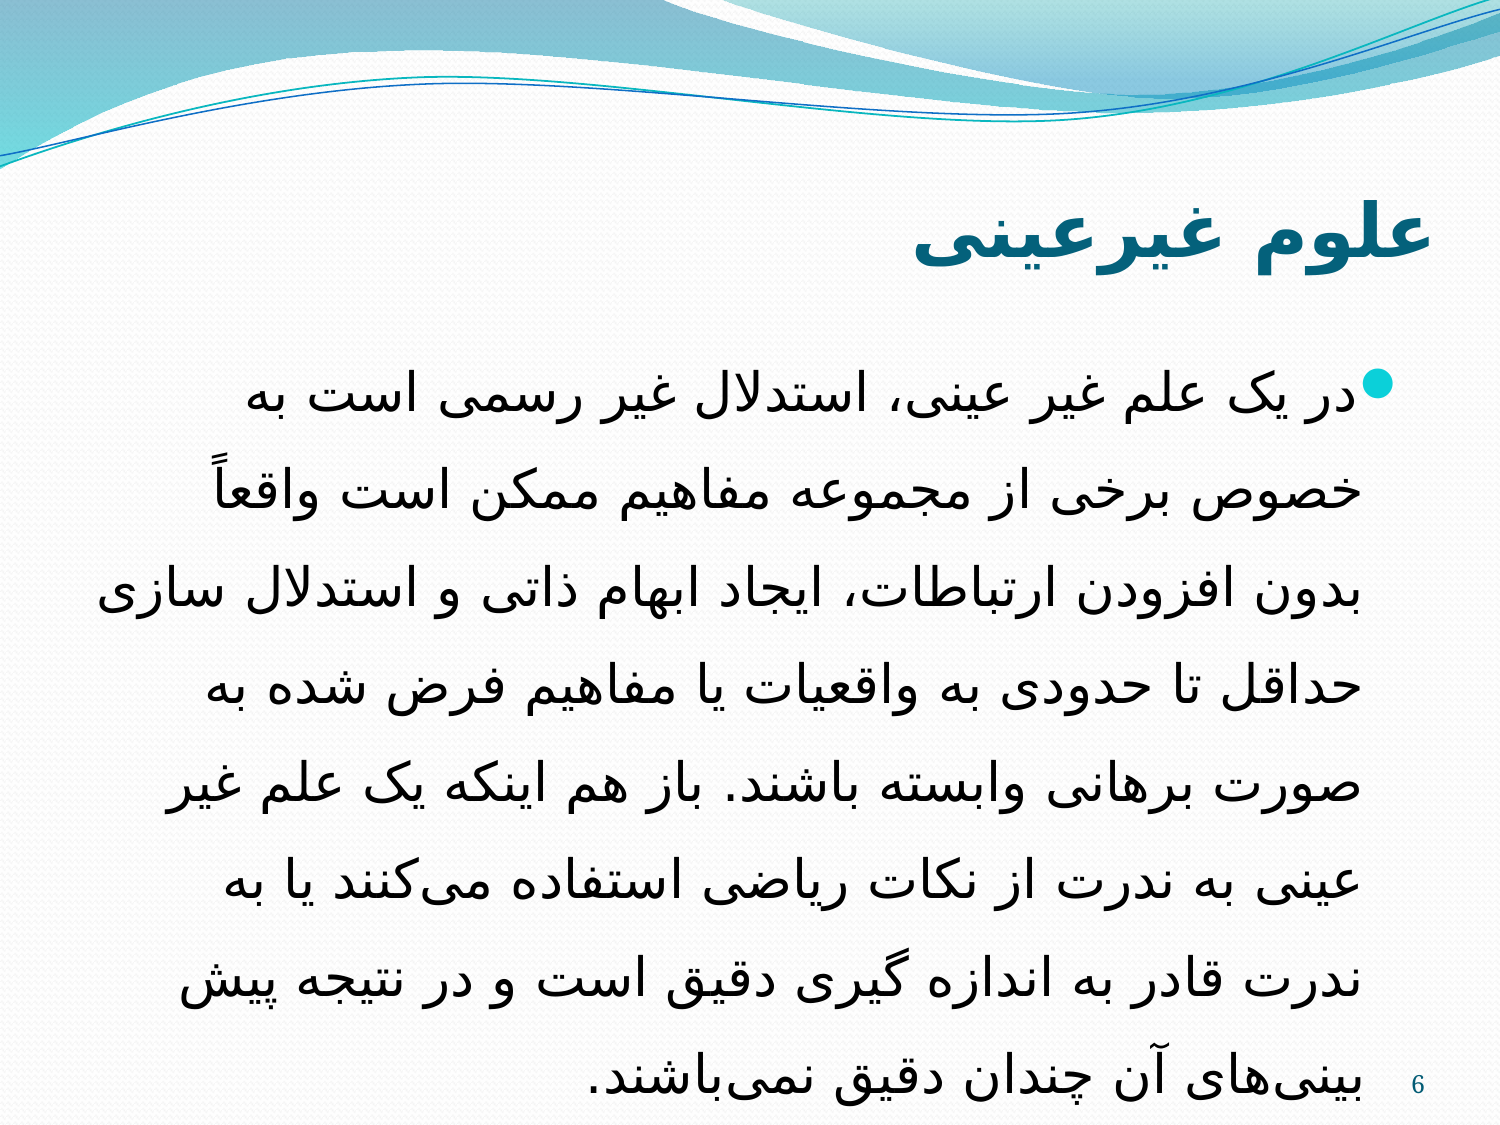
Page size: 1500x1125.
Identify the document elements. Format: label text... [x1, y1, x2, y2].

title علوم غیرعینی [87, 174, 1438, 363]
slide_number 6 [1299, 1042, 1425, 1103]
list در یک علم غیر عینی، استدلال غیر رسمی است به خصوص برخی از مجموعه مفاهیم ممکن است واقعاً بدون افزودن ارتباطات، ایجاد ابهام ذاتی و استدلال سازی حداقل تا حدودی به واقعیات یا مفاهیم فرض شده به صورت برهانی وابسته باشند. باز هم اینکه یک علم غیر عینی به ندرت از نکات ریاضی استفاده می‌کنند یا به ندرت قادر به اندازه گیری دقیق است و در نتیجه پیش بینی‌های آن چندان دقیق نمی‌باشند. [75, 317, 1425, 1038]
